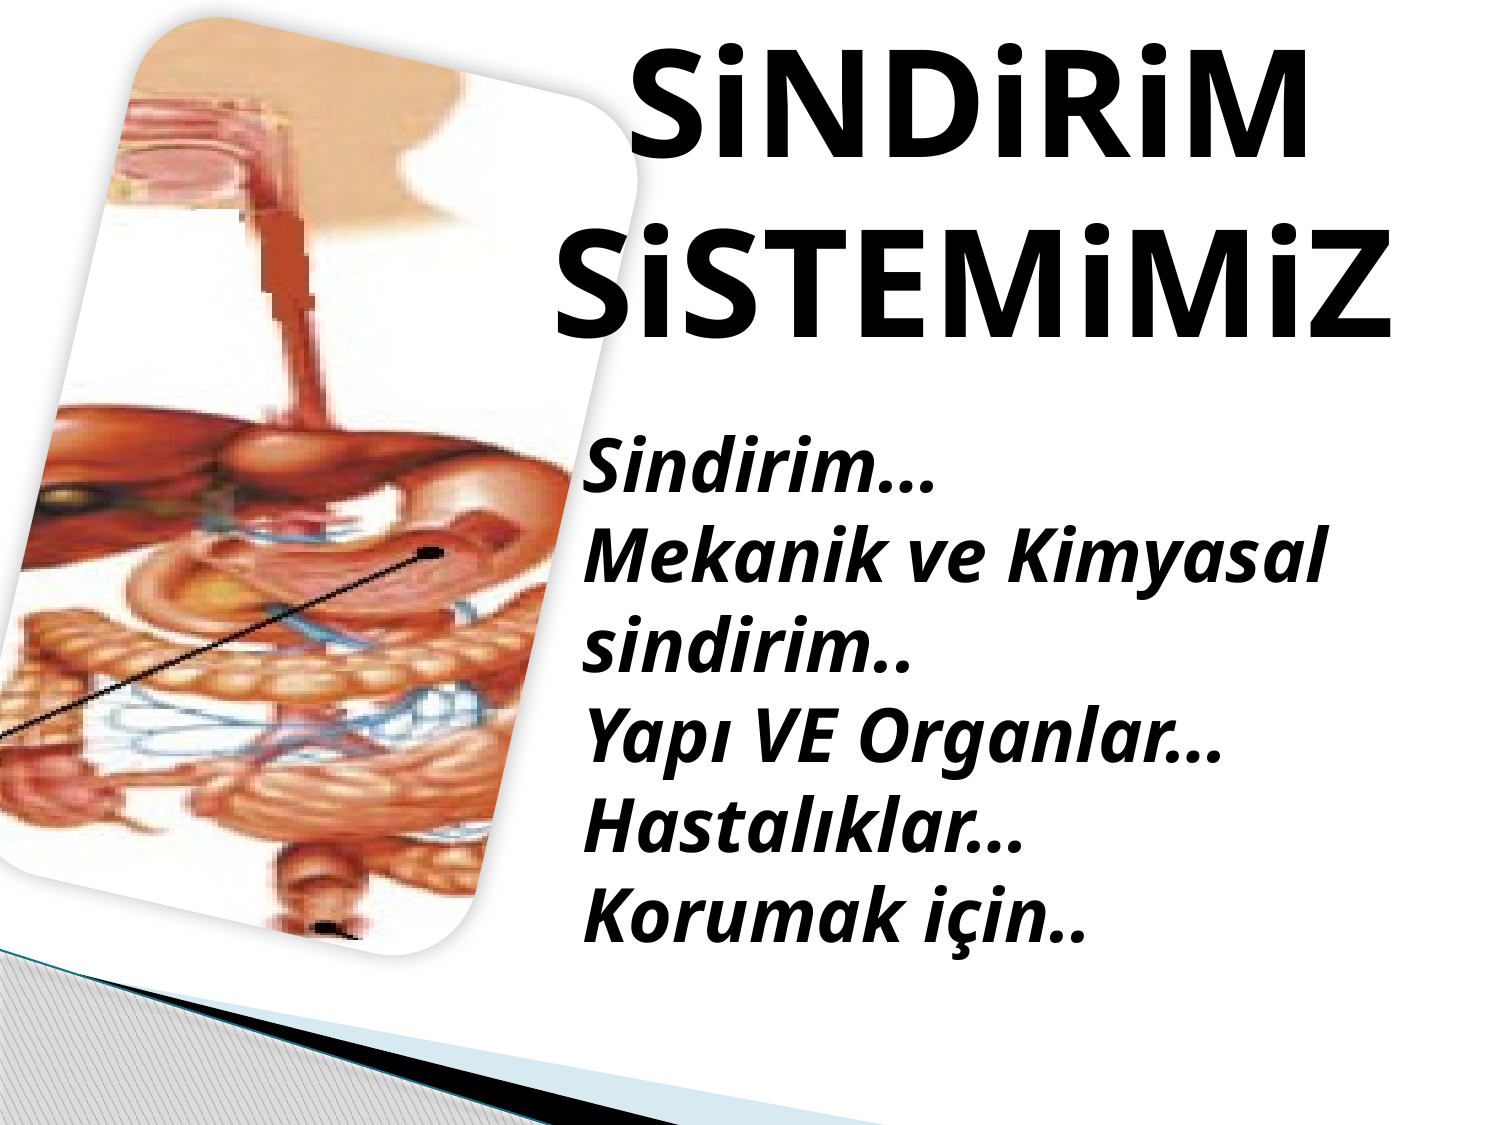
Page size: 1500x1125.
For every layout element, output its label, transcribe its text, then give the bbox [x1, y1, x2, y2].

text_box Sindirim… Mekanik ve Kimyasal sindirim.. Yapı VE Organlar… Hastalıklar… Korumak için.. [567, 410, 1489, 1105]
picture [0, 17, 595, 956]
text_box SiNDiRiM SiSTEMiMiZ [445, 0, 1500, 375]
